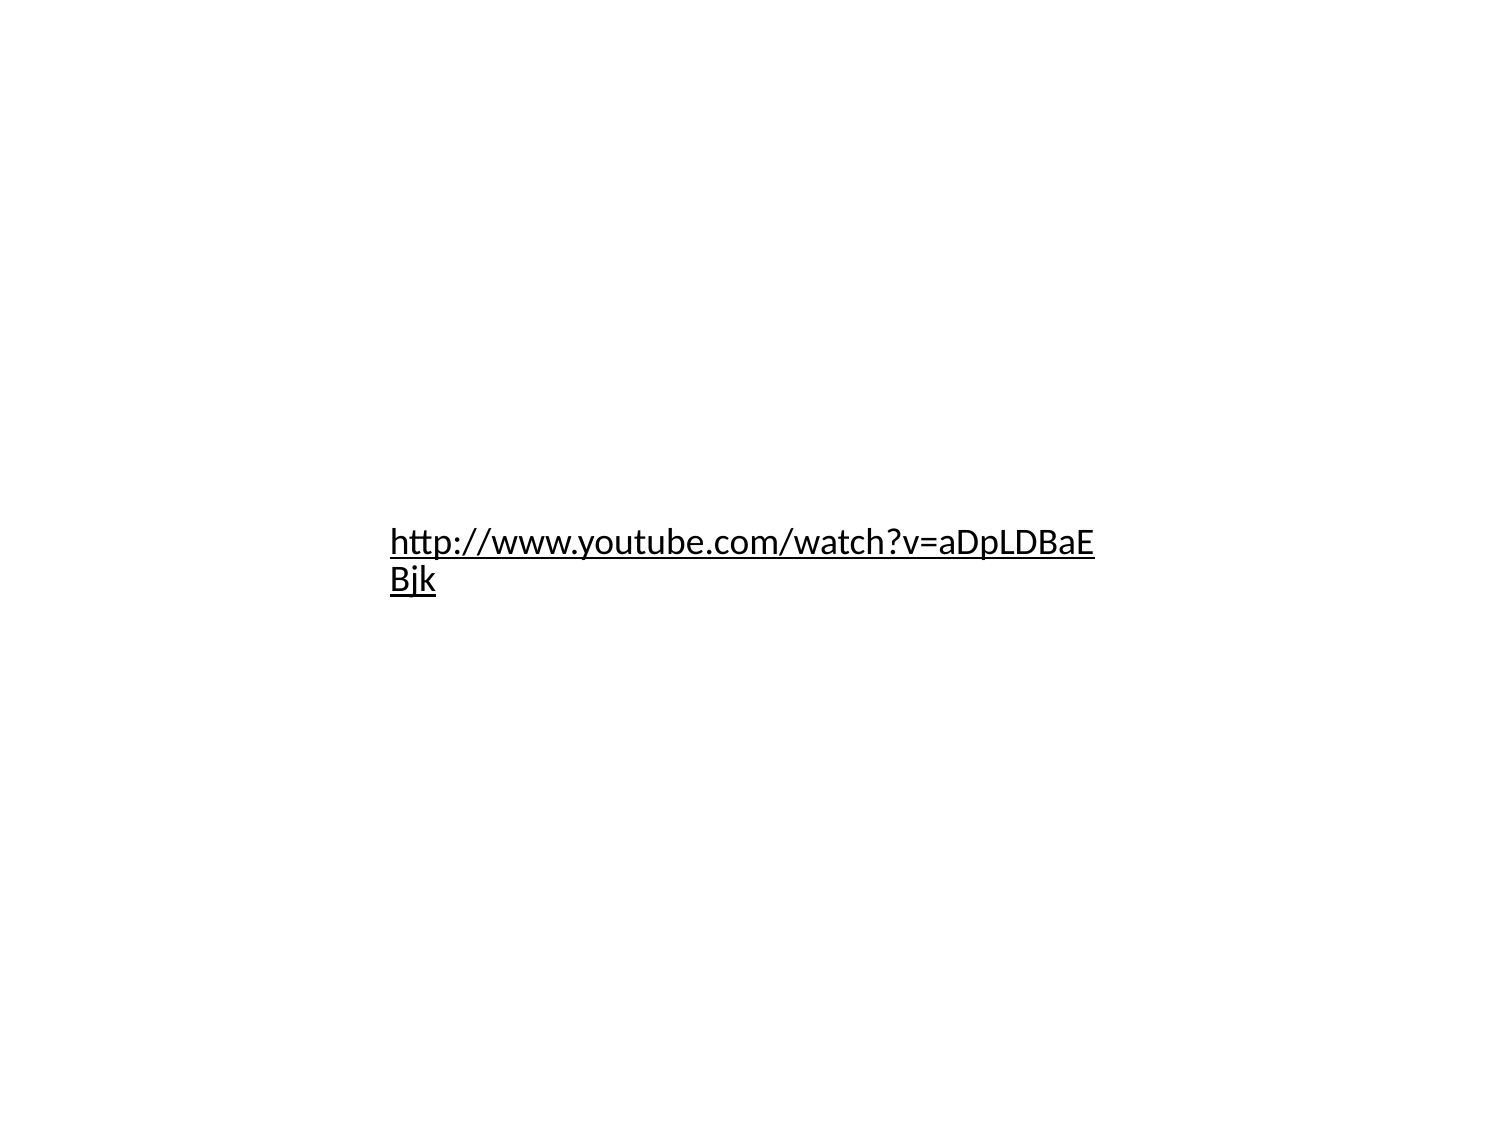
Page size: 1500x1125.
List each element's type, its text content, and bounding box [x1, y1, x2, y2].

text_box http://www.youtube.com/watch?v=aDpLDBaEBjk [374, 509, 1125, 615]
